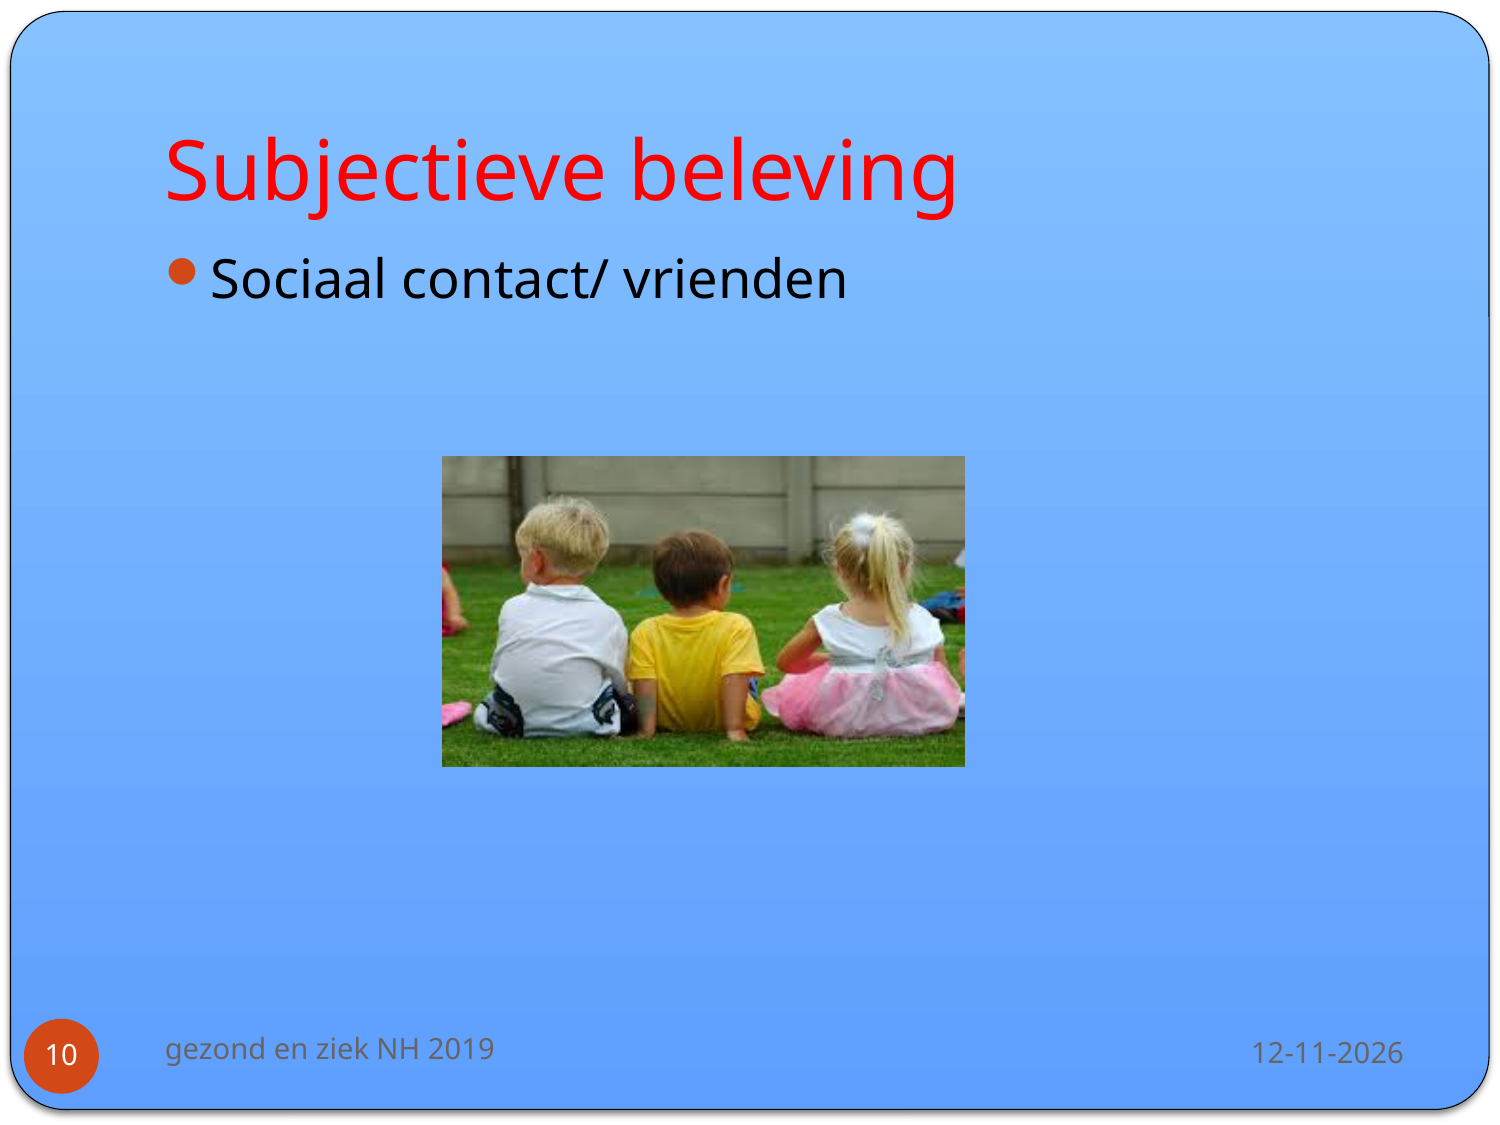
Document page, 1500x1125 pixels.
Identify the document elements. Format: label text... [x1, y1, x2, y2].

title Subjectieve beleving [150, 45, 1425, 233]
footer gezond en ziek NH 2019 [150, 1012, 800, 1088]
list Sociaal contact/ vrienden [150, 237, 1425, 988]
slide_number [1012, 1015, 1419, 1094]
picture [442, 455, 966, 768]
slide_number 10 [23, 1018, 99, 1094]
